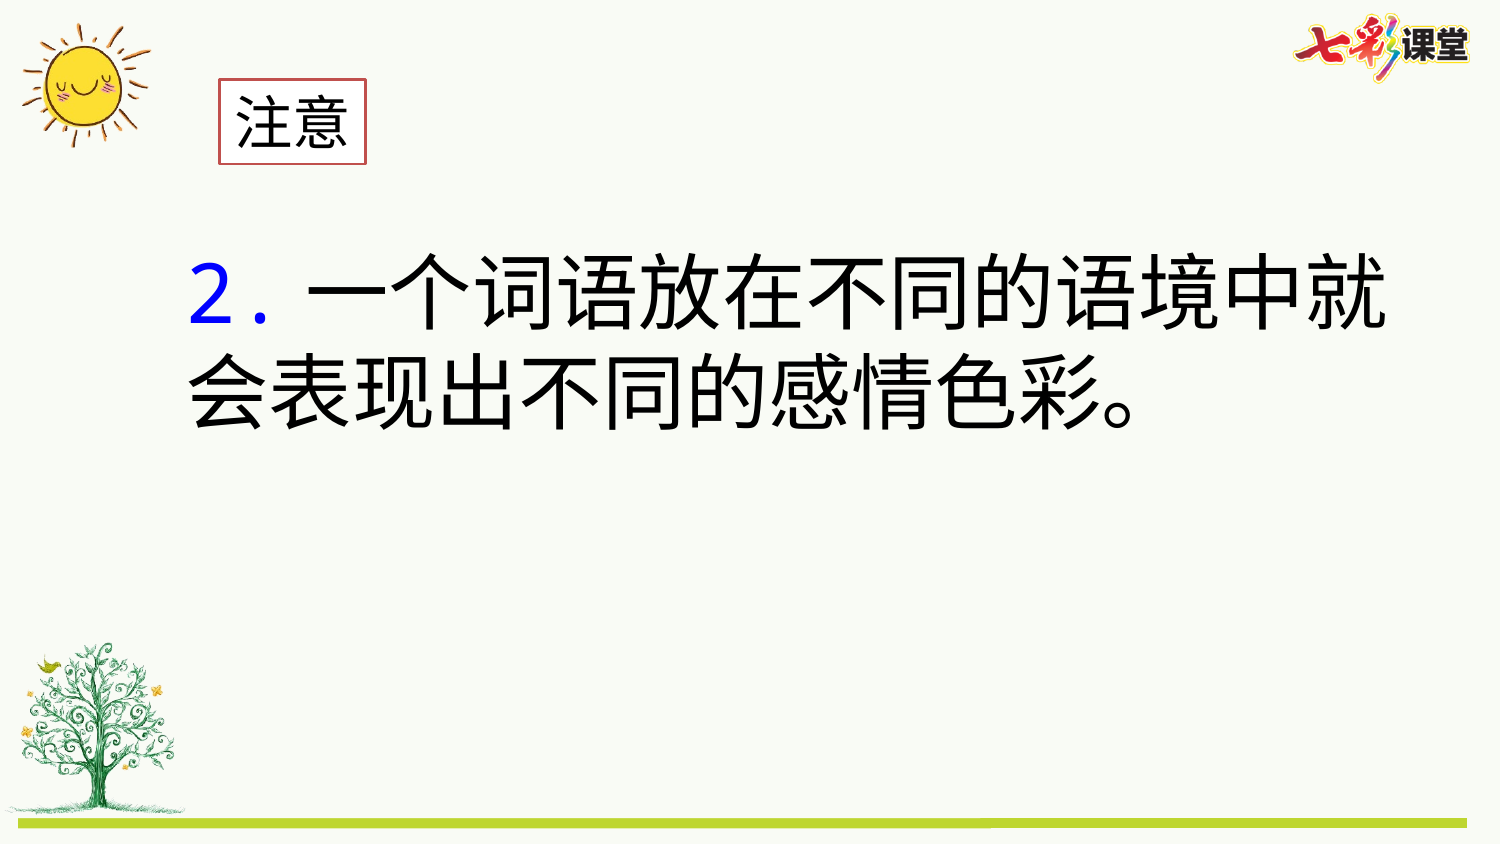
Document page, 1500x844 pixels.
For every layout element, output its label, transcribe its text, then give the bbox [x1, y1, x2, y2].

text_box 注意 [218, 78, 367, 165]
text_box 2.一个词语放在不同的语境中就会表现出不同的感情色彩。 [171, 232, 1412, 448]
picture [0, 0, 173, 172]
picture [1291, 9, 1472, 87]
picture [0, 608, 1467, 844]
